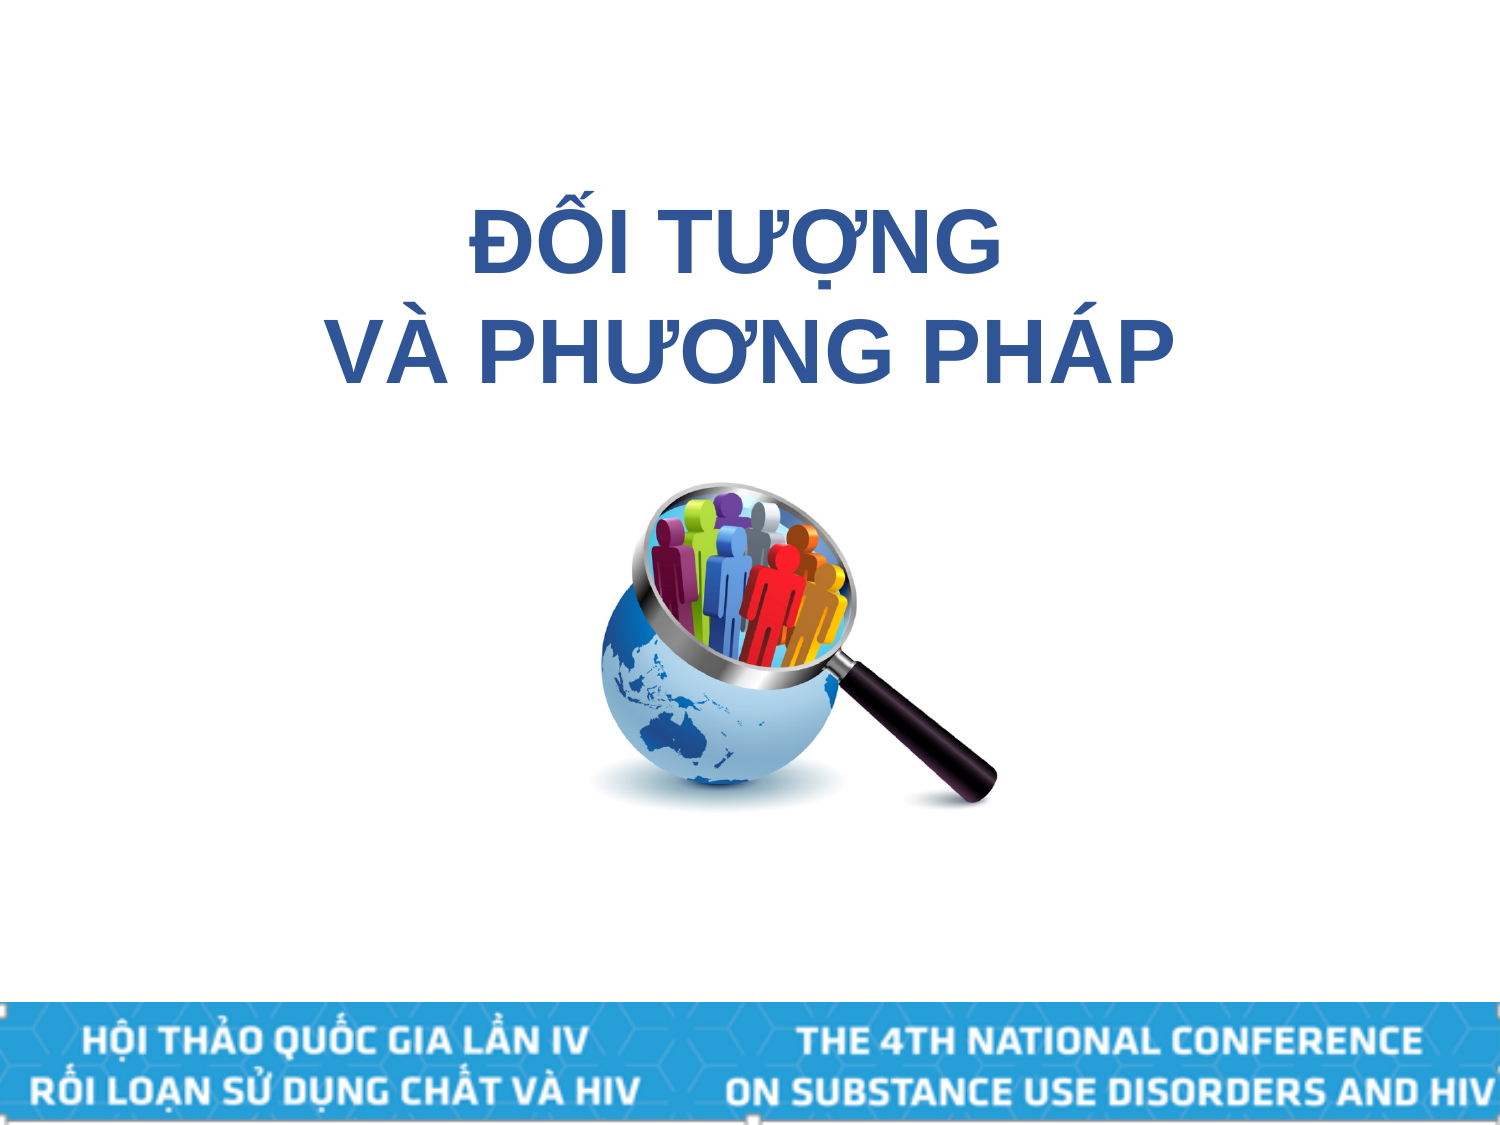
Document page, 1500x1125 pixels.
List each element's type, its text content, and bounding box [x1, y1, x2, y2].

picture [0, 1002, 1500, 1125]
picture [537, 462, 1021, 825]
text_box ĐỐI TƯỢNG VÀ PHƯƠNG PHÁP [0, 174, 1500, 513]
